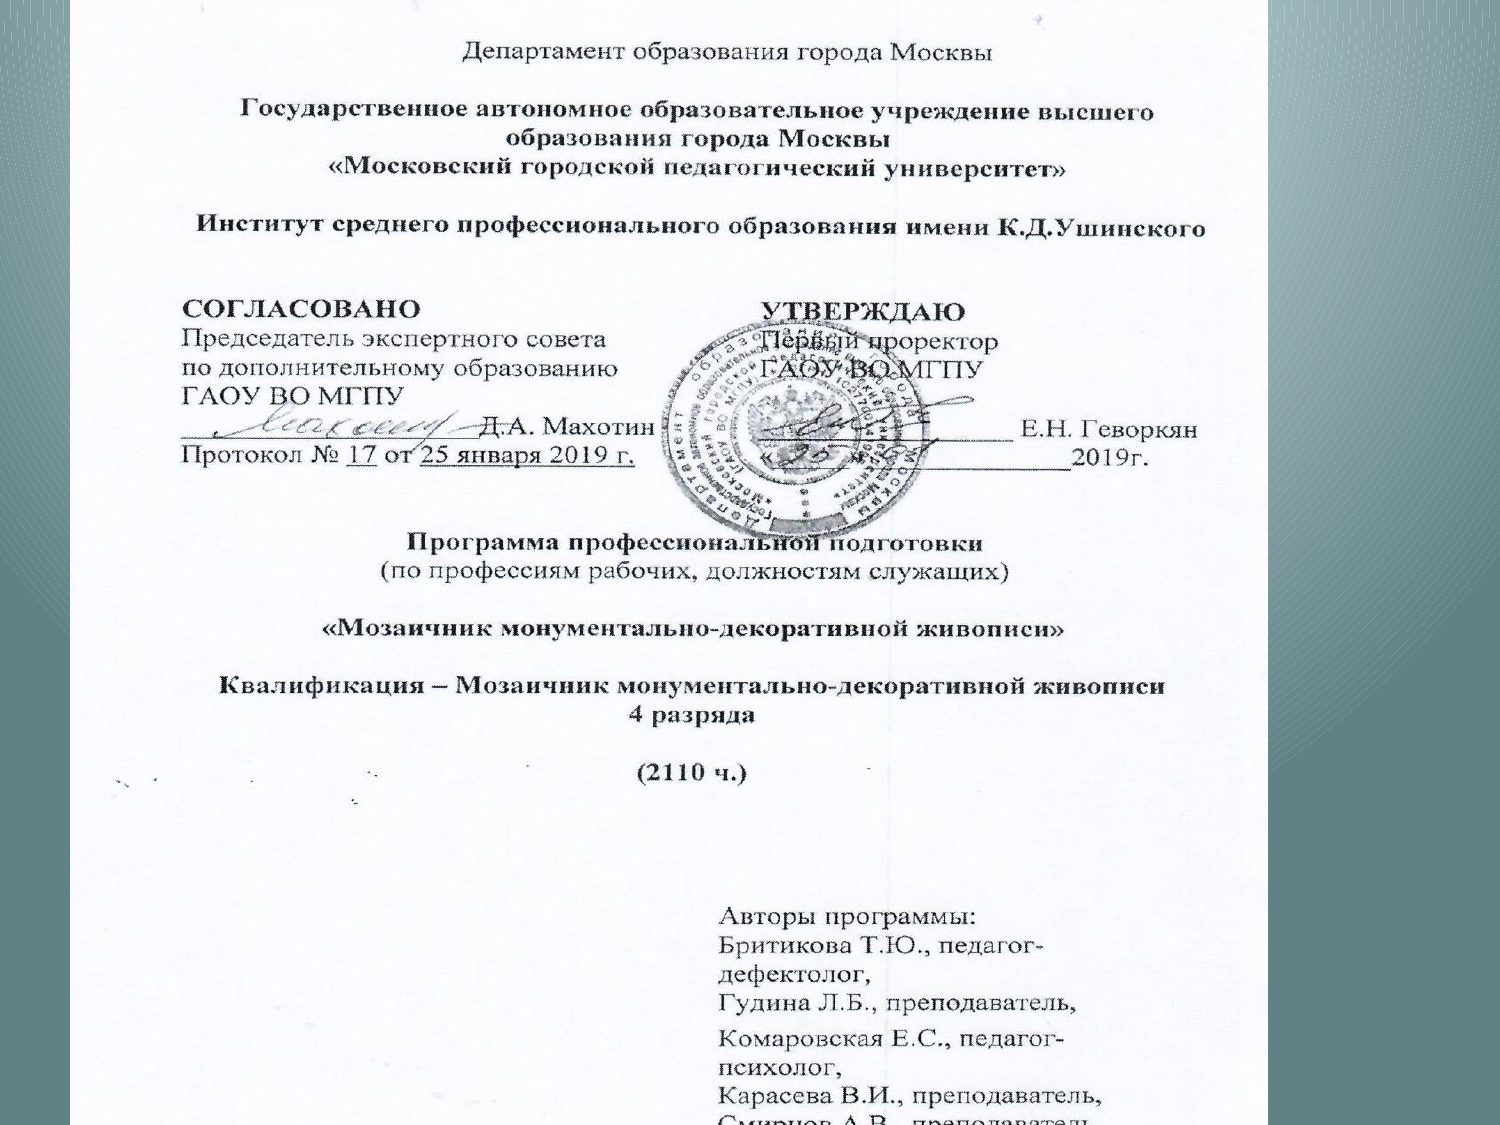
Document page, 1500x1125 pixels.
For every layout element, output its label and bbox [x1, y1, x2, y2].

picture [70, 0, 1269, 1125]
